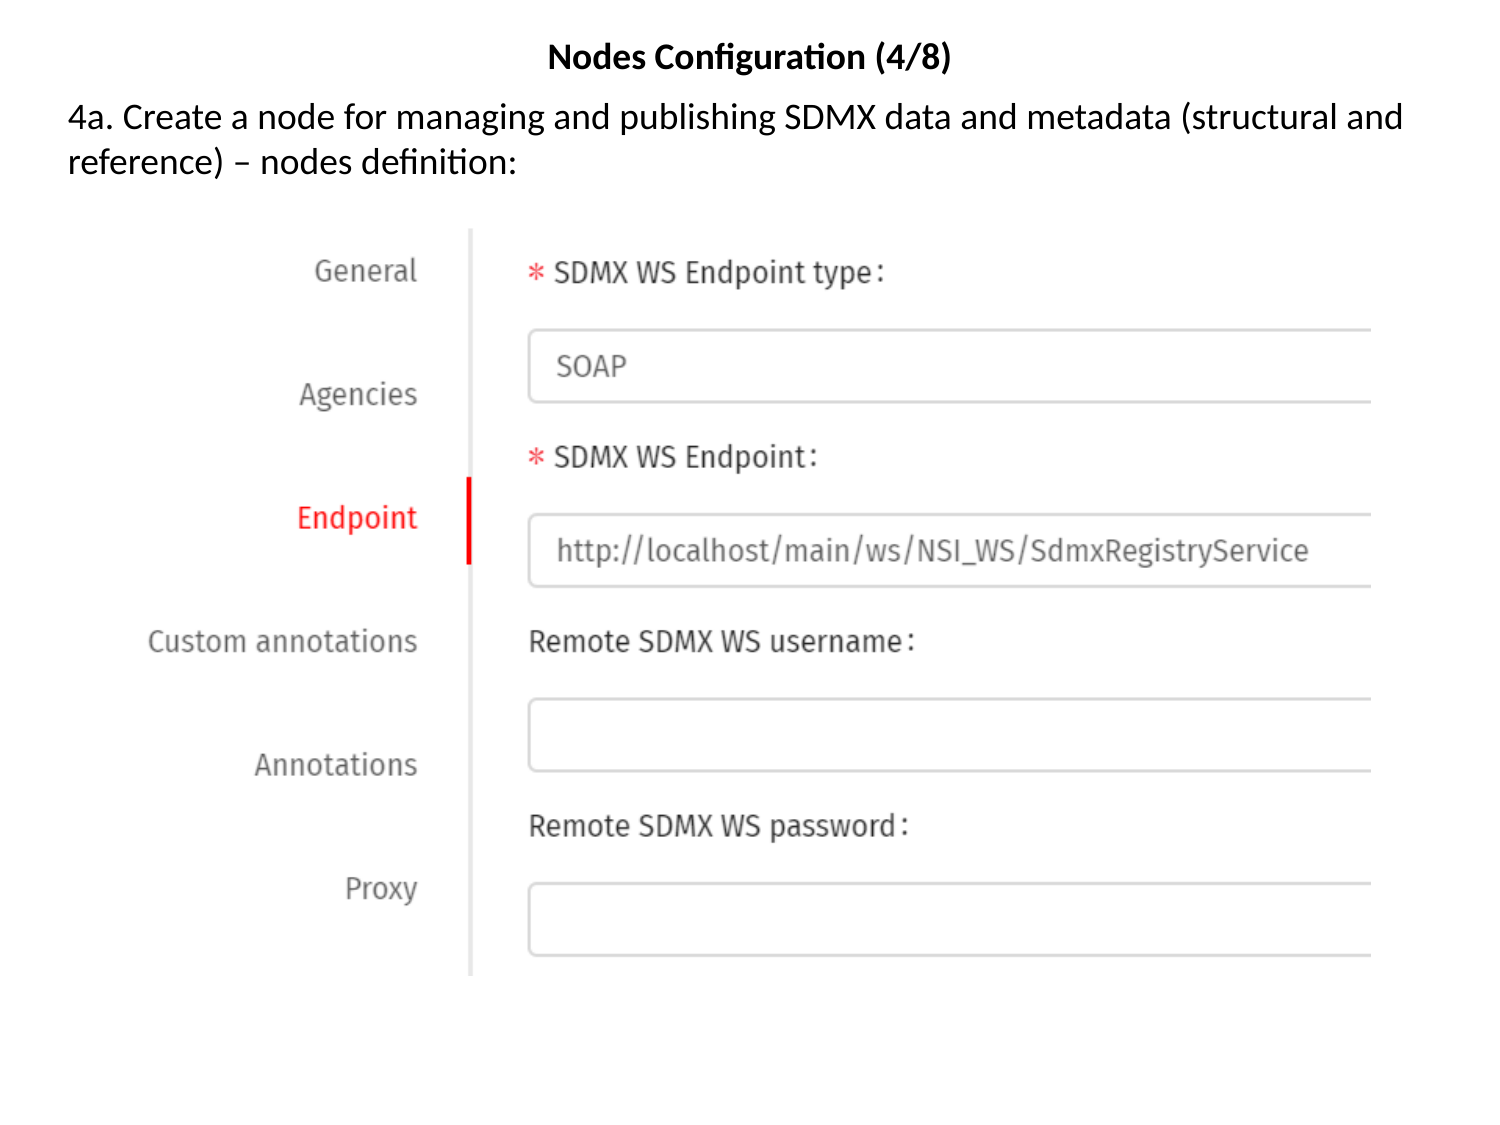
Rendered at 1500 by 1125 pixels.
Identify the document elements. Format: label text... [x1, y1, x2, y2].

picture [129, 224, 1371, 977]
text_box 4a. Create a node for managing and publishing SDMX data and metadata (structural and reference) – nodes definition: [53, 84, 1447, 1090]
text_box Nodes Configuration (4/8) [53, 24, 1447, 84]
